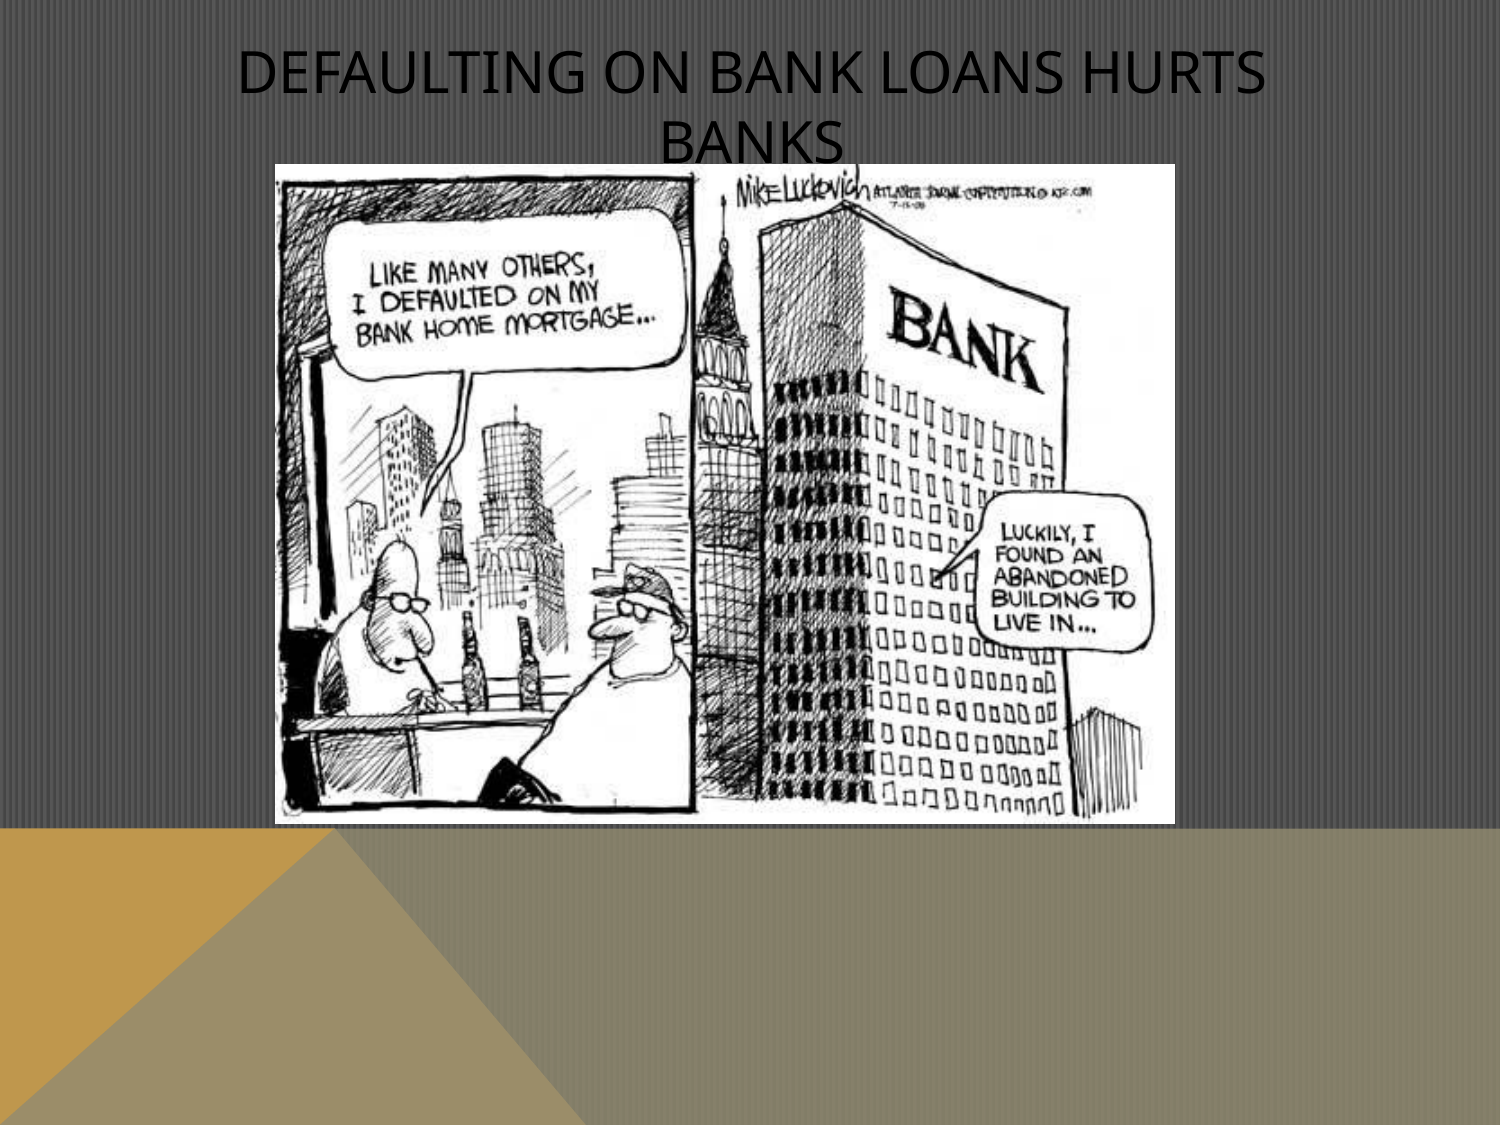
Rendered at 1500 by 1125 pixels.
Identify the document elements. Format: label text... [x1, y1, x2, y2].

title Defaulting on bank loans hurts banks [135, 60, 1369, 150]
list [274, 164, 1176, 824]
